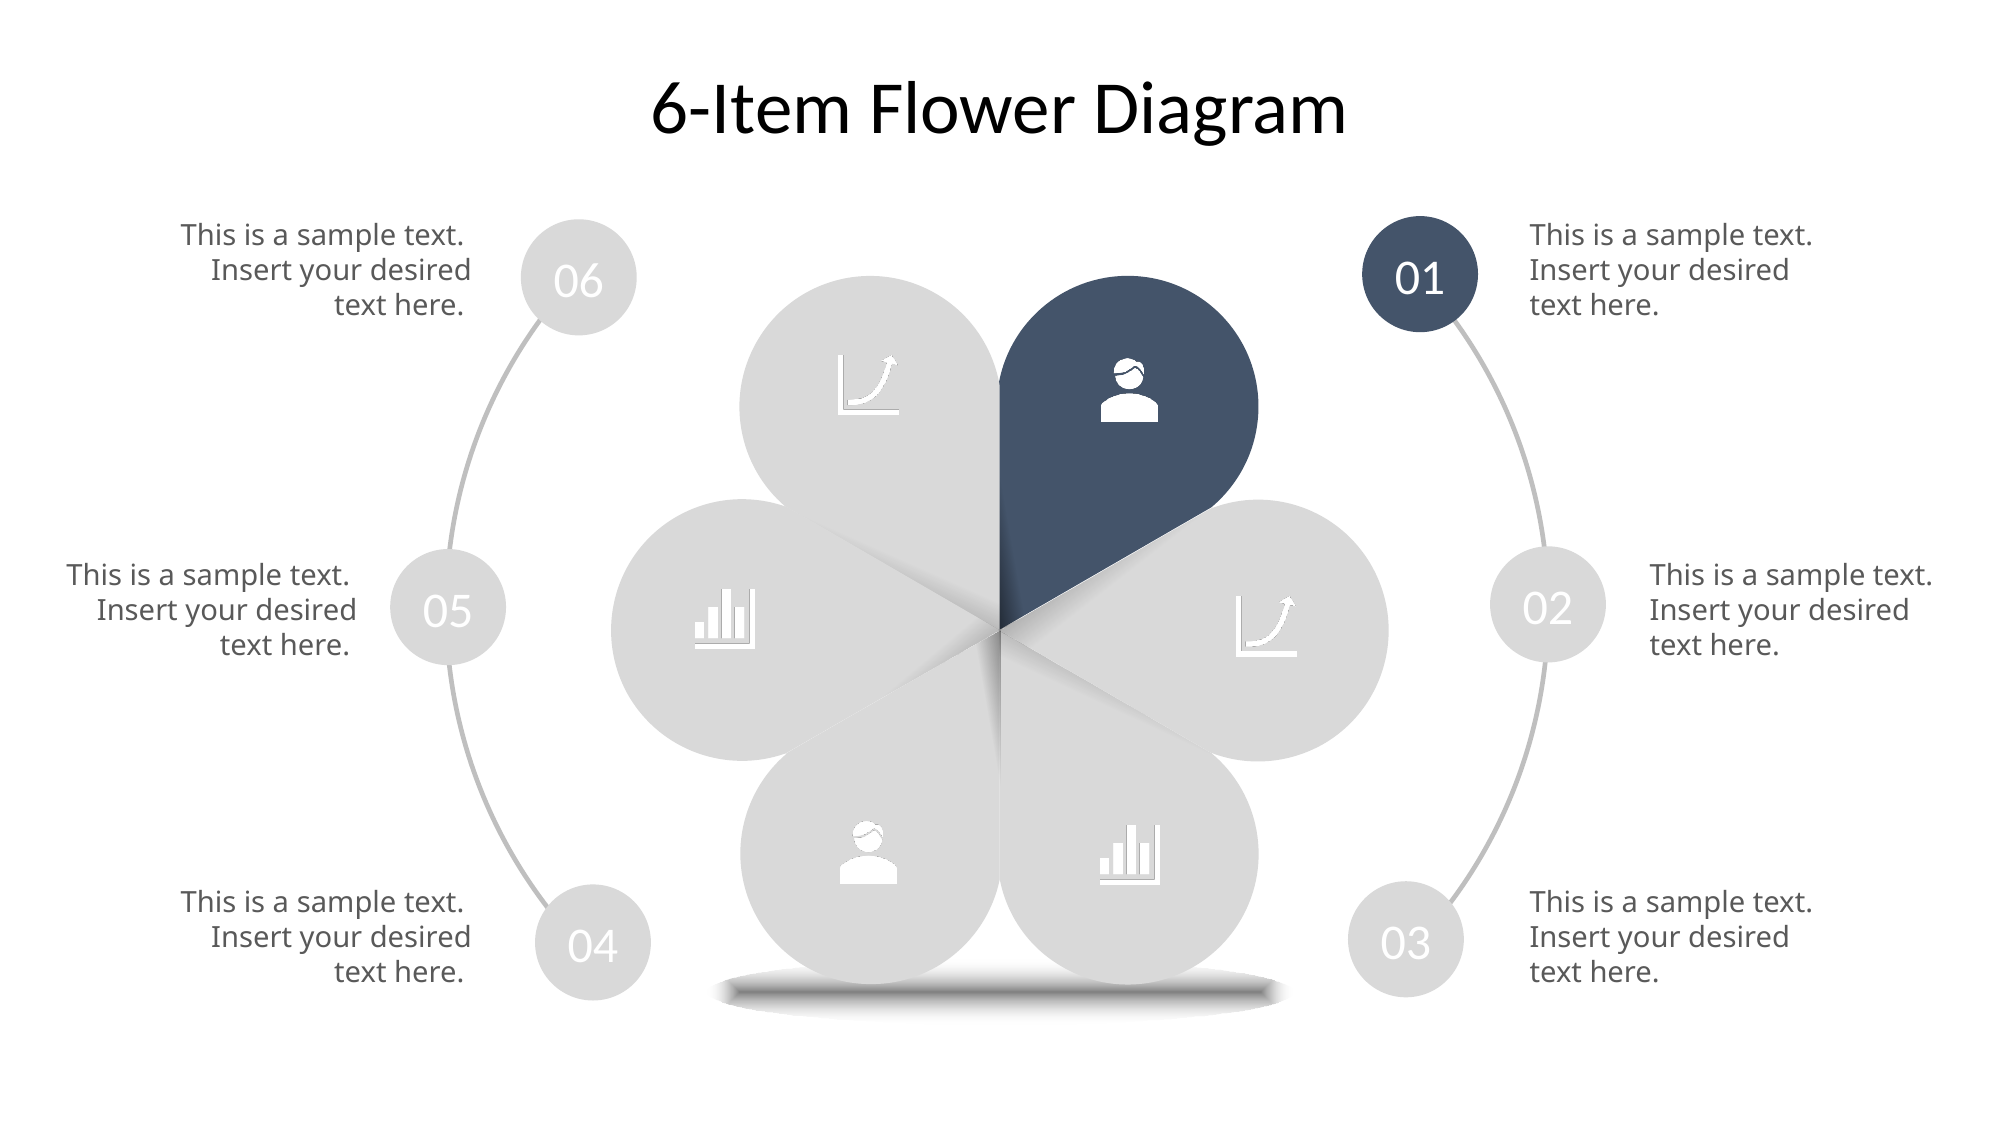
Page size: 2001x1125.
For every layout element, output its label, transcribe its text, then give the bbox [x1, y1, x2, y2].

text_box 6-Item Flower Diagram [99, 45, 1900, 162]
picture [1086, 348, 1172, 434]
text_box This is a sample text. Insert your desired text here. [169, 216, 445, 322]
text_box 02 [1549, 546, 1606, 663]
text_box 05 [390, 549, 445, 666]
text_box This is a sample text. Insert your desired text here. [169, 883, 445, 989]
text_box This is a sample text. Insert your desired text here. [55, 556, 358, 662]
text_box This is a sample text. Insert your desired text here. [1649, 556, 1952, 662]
text_box This is a sample text. Insert your desired text here. [1549, 216, 1832, 322]
picture [825, 342, 911, 427]
picture [825, 811, 911, 897]
text_box This is a sample text. Insert your desired text here. [1549, 883, 1832, 989]
picture [681, 576, 767, 661]
picture [1223, 583, 1309, 669]
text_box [445, 118, 1549, 1100]
picture [1087, 811, 1172, 897]
